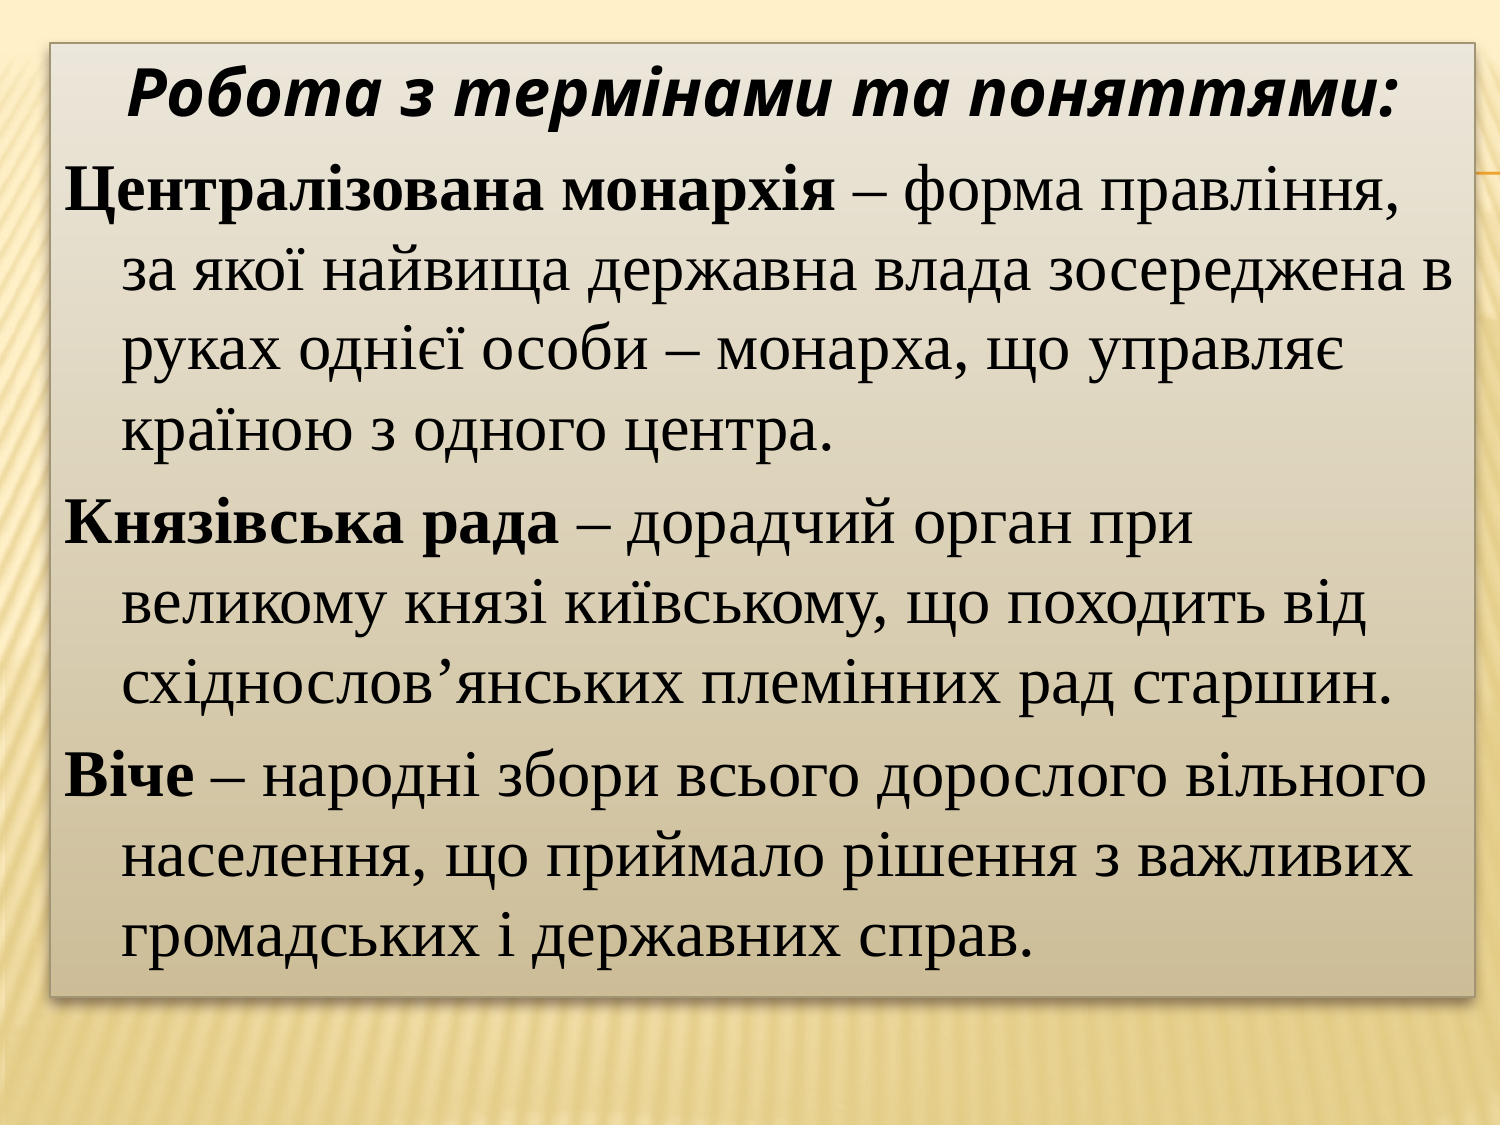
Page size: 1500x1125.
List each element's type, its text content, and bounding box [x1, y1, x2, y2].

list Робота з термінами та поняттями: Централізована монархія – форма правління, за якої найвища державна влада зосереджена в руках однієї особи – монарха, що управляє країною з одного центра. Князівська рада – дорадчий орган при великому князі київському, що походить від східнослов’янських племінних рад старшин. Віче – народні збори всього дорослого вільного населення, що приймало рішення з важливих громадських і державних справ. [49, 42, 1476, 998]
